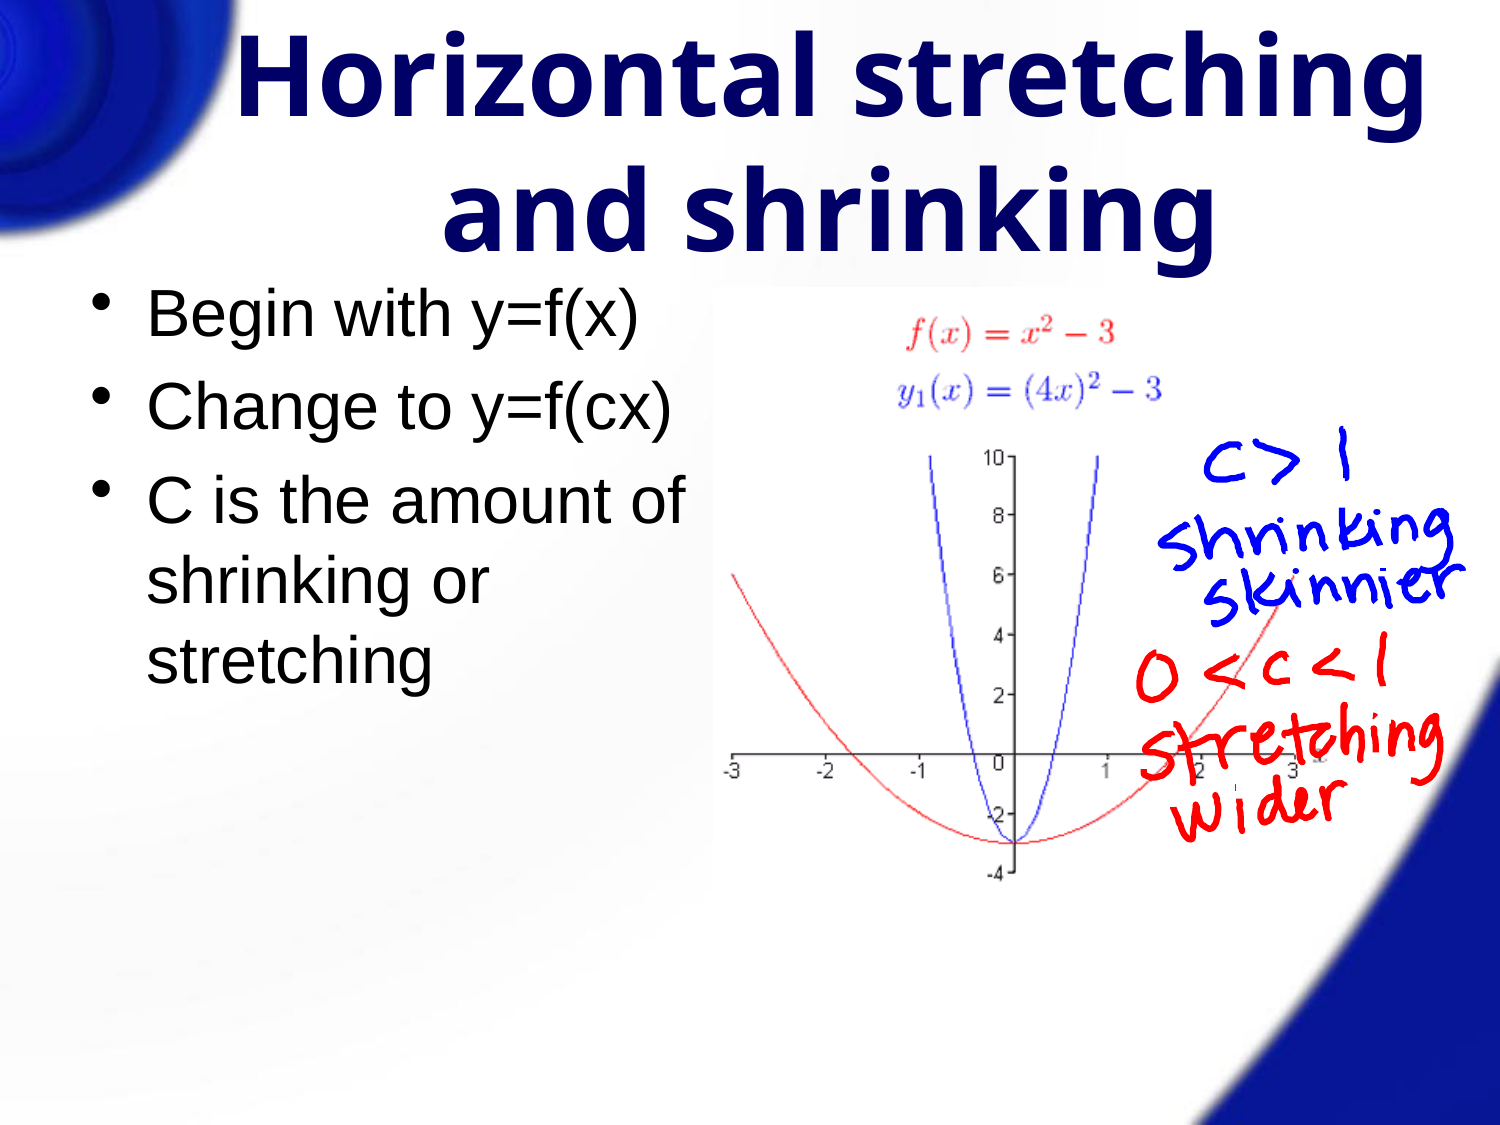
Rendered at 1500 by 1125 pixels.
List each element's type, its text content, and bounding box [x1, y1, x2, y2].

title Horizontal stretching and shrinking [162, 44, 1500, 233]
text_box [1341, 507, 1345, 533]
text_box [1344, 575, 1377, 603]
picture [0, 0, 1500, 1125]
text_box [1341, 658, 1355, 679]
text_box [1393, 516, 1417, 542]
text_box [1372, 727, 1377, 753]
text_box [1390, 722, 1414, 755]
list Begin with y=f(x) Change to y=f(cx) C is the amount of shrinking or stretching [74, 262, 801, 1013]
text_box [1379, 633, 1385, 687]
text_box [1380, 576, 1391, 607]
text_box [1341, 515, 1381, 546]
text_box [1397, 570, 1430, 602]
text_box [1418, 510, 1451, 572]
text_box [1342, 704, 1363, 761]
text_box [1341, 428, 1347, 479]
text_box [1410, 715, 1442, 784]
text_box [1432, 565, 1464, 597]
